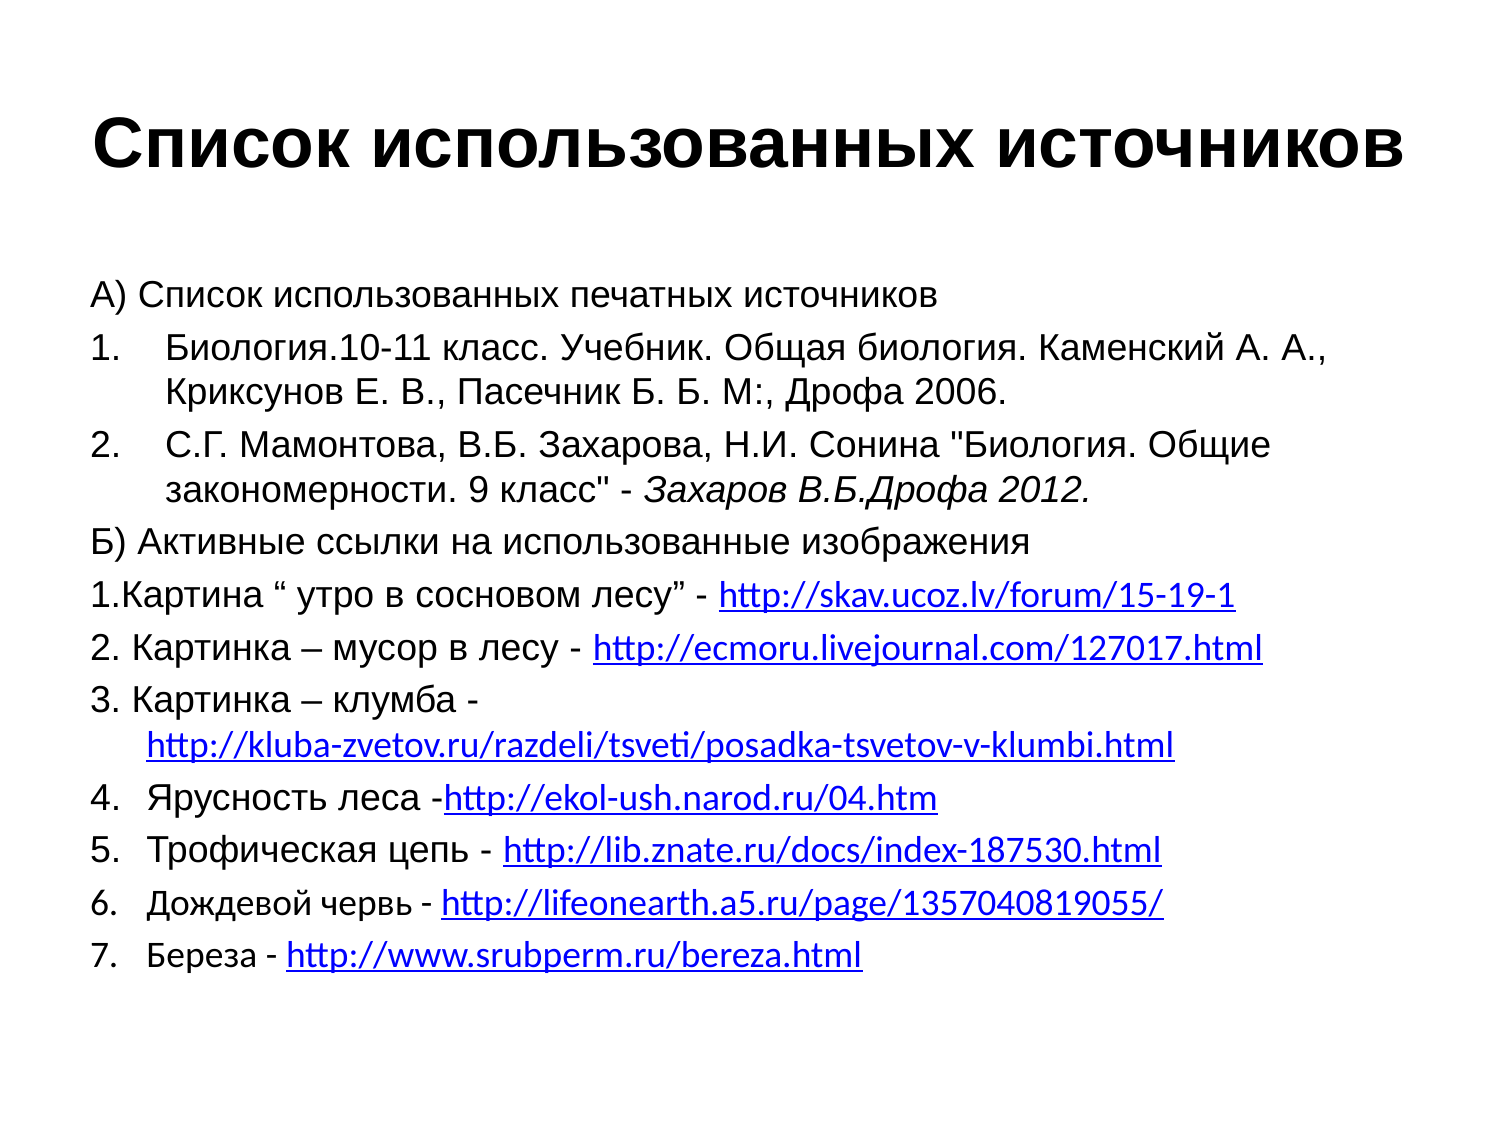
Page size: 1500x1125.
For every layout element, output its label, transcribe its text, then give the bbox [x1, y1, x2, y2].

title Список использованных источников [74, 44, 1426, 233]
list А) Список использованных печатных источников Биология.10-11 класс. Учебник. Общая биология. Каменский А. А., Криксунов Е. В., Пасечник Б. Б. М:, Дрофа 2006. С.Г. Мамонтова, В.Б. Захарова, Н.И. Сонина "Биология. Общие закономерности. 9 класс" - Захаров В.Б.Дрофа 2012. Б) Активные ссылки на использованные изображения 1.Картина “ утро в сосновом лесу” - http://skav.ucoz.lv/forum/15-19-1 2. Картинка – мусор в лесу - http://ecmoru.livejournal.com/127017.html 3. Картинка – клумба - http://kluba-zvetov.ru/razdeli/tsveti/posadka-tsvetov-v-klumbi.html Ярусность леса -http://ekol-ush.narod.ru/04.htm Трофическая цепь - http://lib.znate.ru/docs/index-187530.html Дождевой червь - http://lifeonearth.a5.ru/page/1357040819055/ Береза - http://www.srubperm.ru/bereza.html [74, 262, 1426, 1006]
